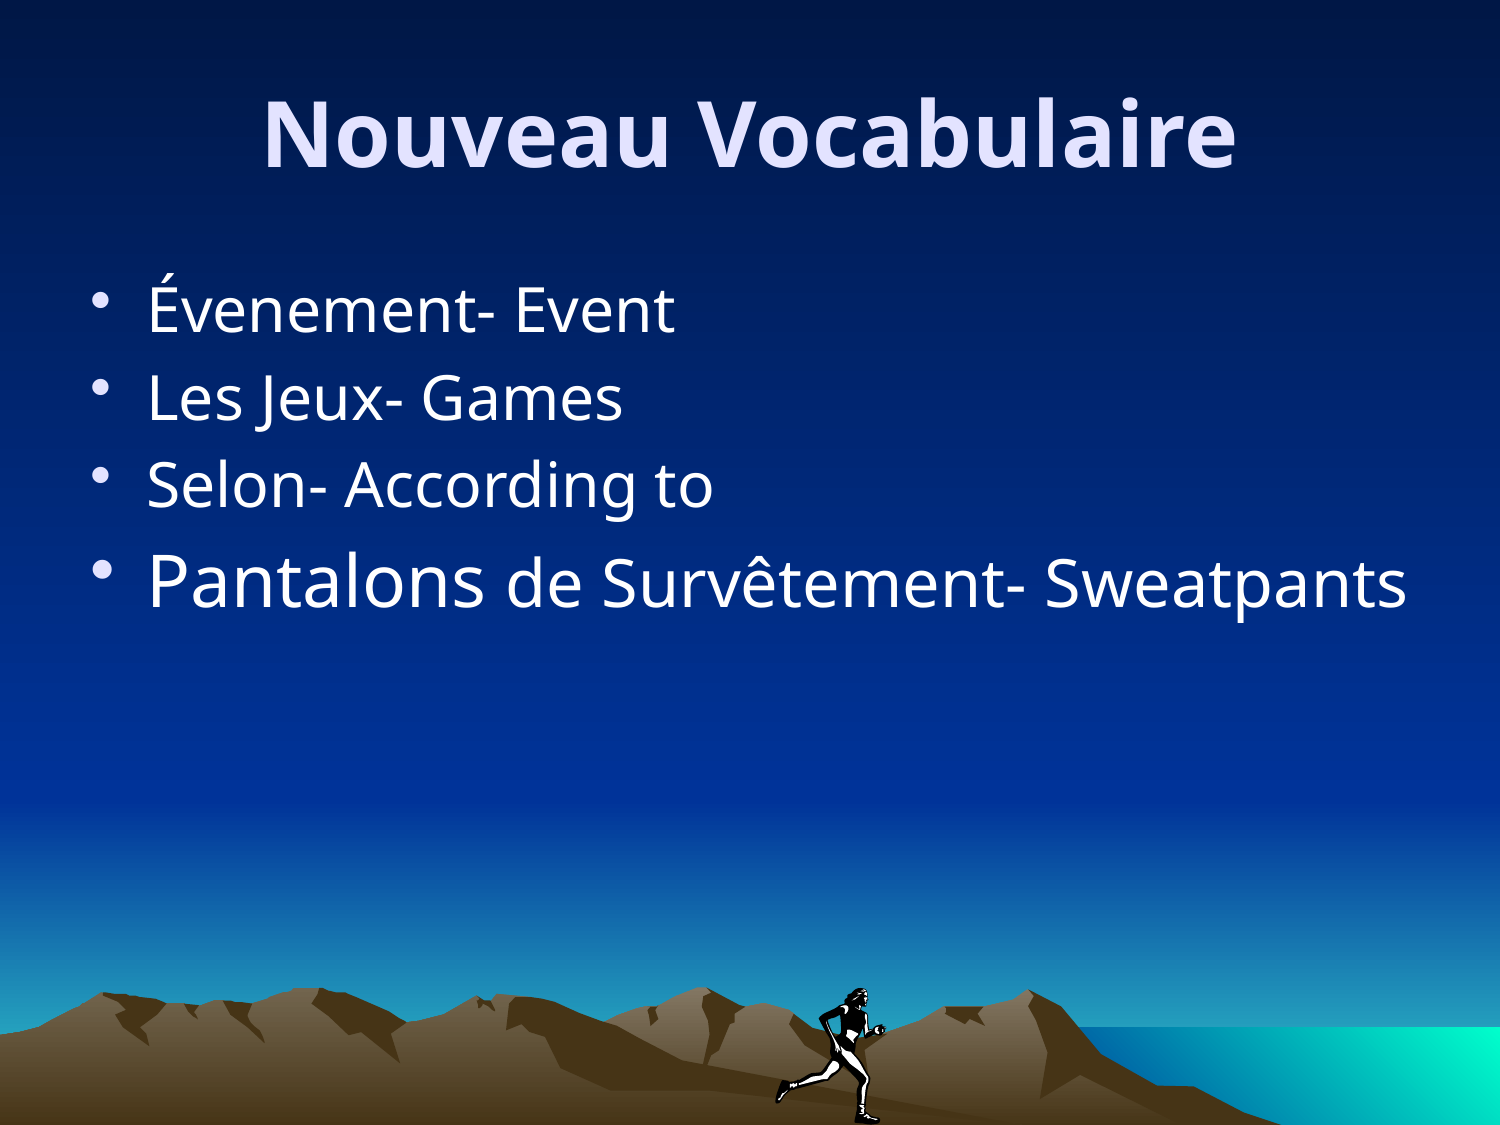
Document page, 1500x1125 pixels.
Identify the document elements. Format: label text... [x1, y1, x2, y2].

list Évenement- Event Les Jeux- Games Selon- According to Pantalons de Survêtement- Sweatpants [74, 262, 1426, 1001]
picture [774, 987, 887, 1125]
title Nouveau Vocabulaire [74, 37, 1426, 226]
